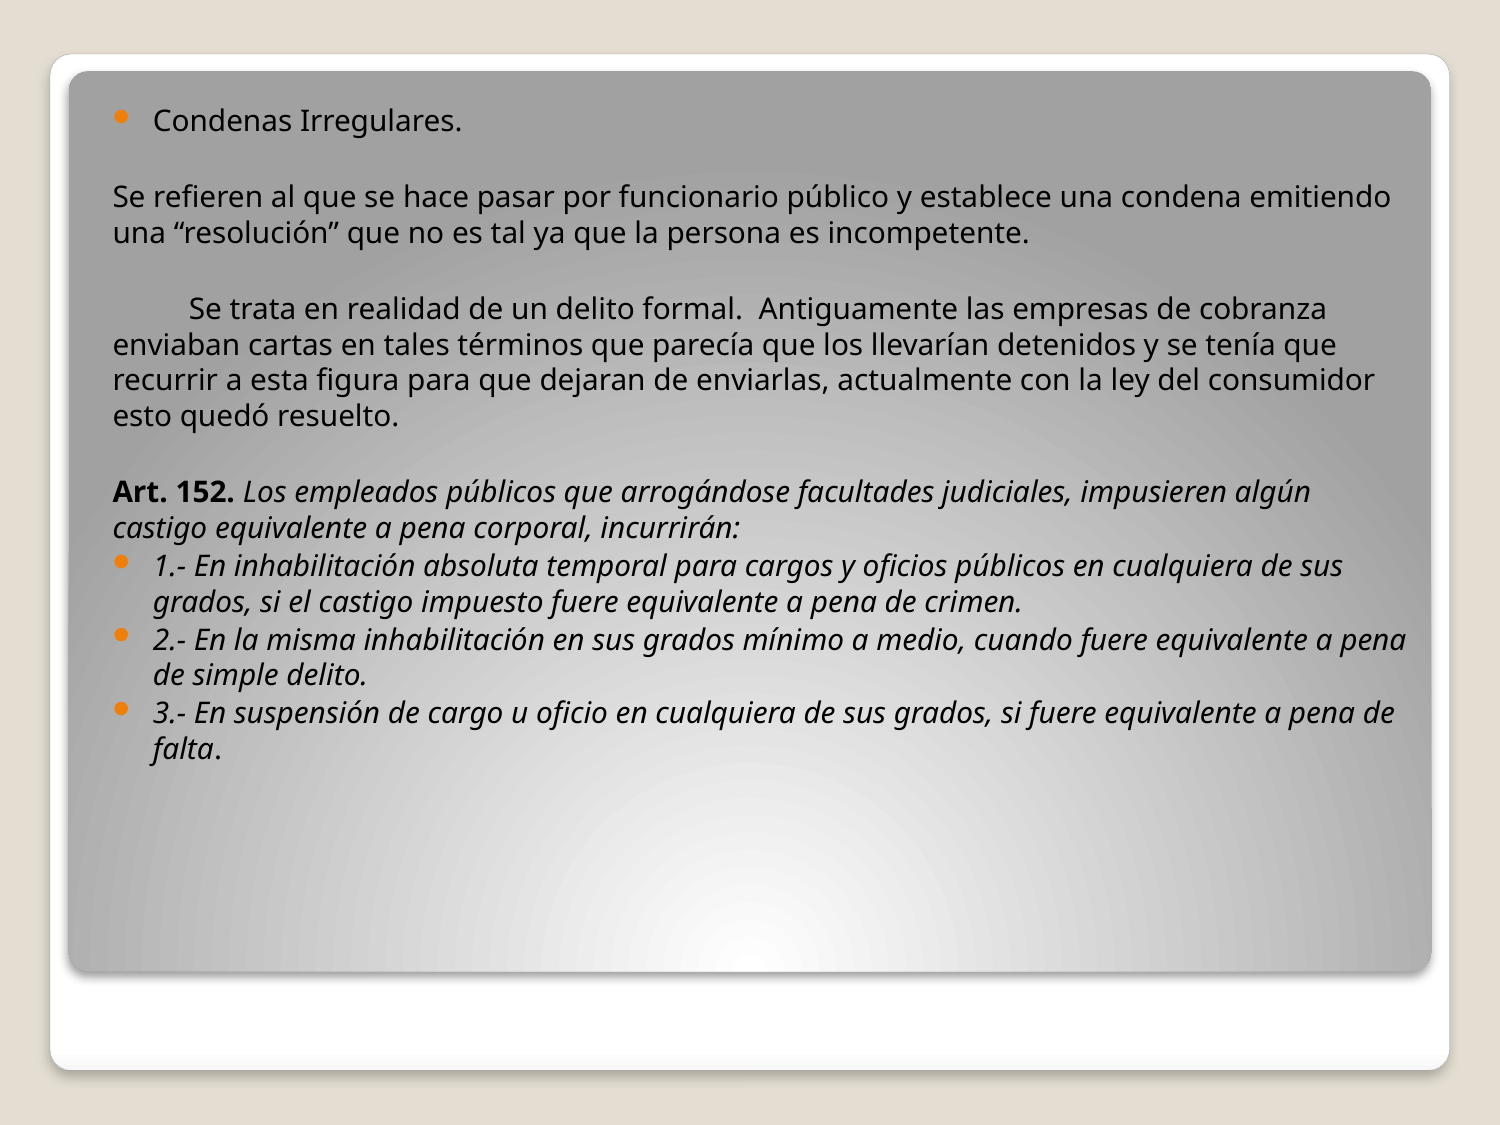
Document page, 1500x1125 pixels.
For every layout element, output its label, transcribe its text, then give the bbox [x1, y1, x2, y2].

list Condenas Irregulares. Se refieren al que se hace pasar por funcionario público y establece una condena emitiendo una “resolución” que no es tal ya que la persona es incompetente. Se trata en realidad de un delito formal. Antiguamente las empresas de cobranza enviaban cartas en tales términos que parecía que los llevarían detenidos y se tenía que recurrir a esta figura para que dejaran de enviarlas, actualmente con la ley del consumidor esto quedó resuelto. Art. 152. Los empleados públicos que arrogándose facultades judiciales, impusieren algún castigo equivalente a pena corporal, incurrirán: 1.- En inhabilitación absoluta temporal para cargos y oficios públicos en cualquiera de sus grados, si el castigo impuesto fuere equivalente a pena de crimen. 2.- En la misma inhabilitación en sus grados mínimo a medio, cuando fuere equivalente a pena de simple delito. 3.- En suspensión de cargo u oficio en cualquiera de sus grados, si fuere equivalente a pena de falta. [82, 86, 1425, 774]
